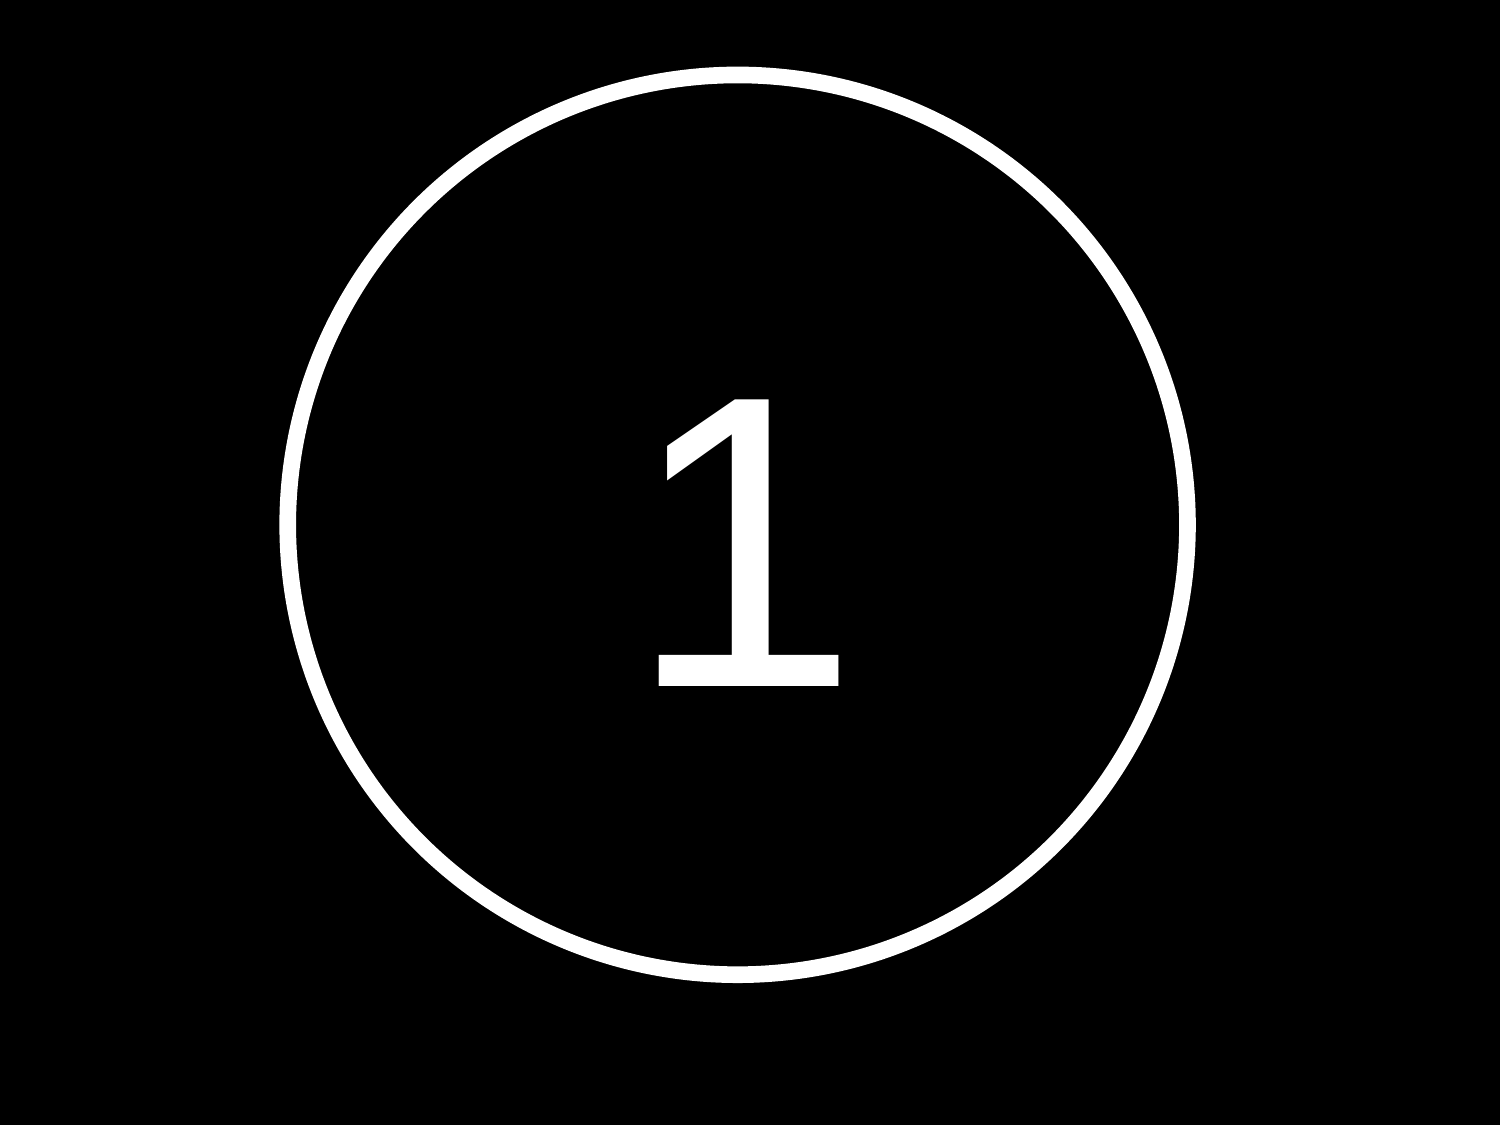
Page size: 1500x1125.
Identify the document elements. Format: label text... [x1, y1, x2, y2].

text_box [287, 74, 1188, 975]
text_box 1 [613, 262, 875, 778]
